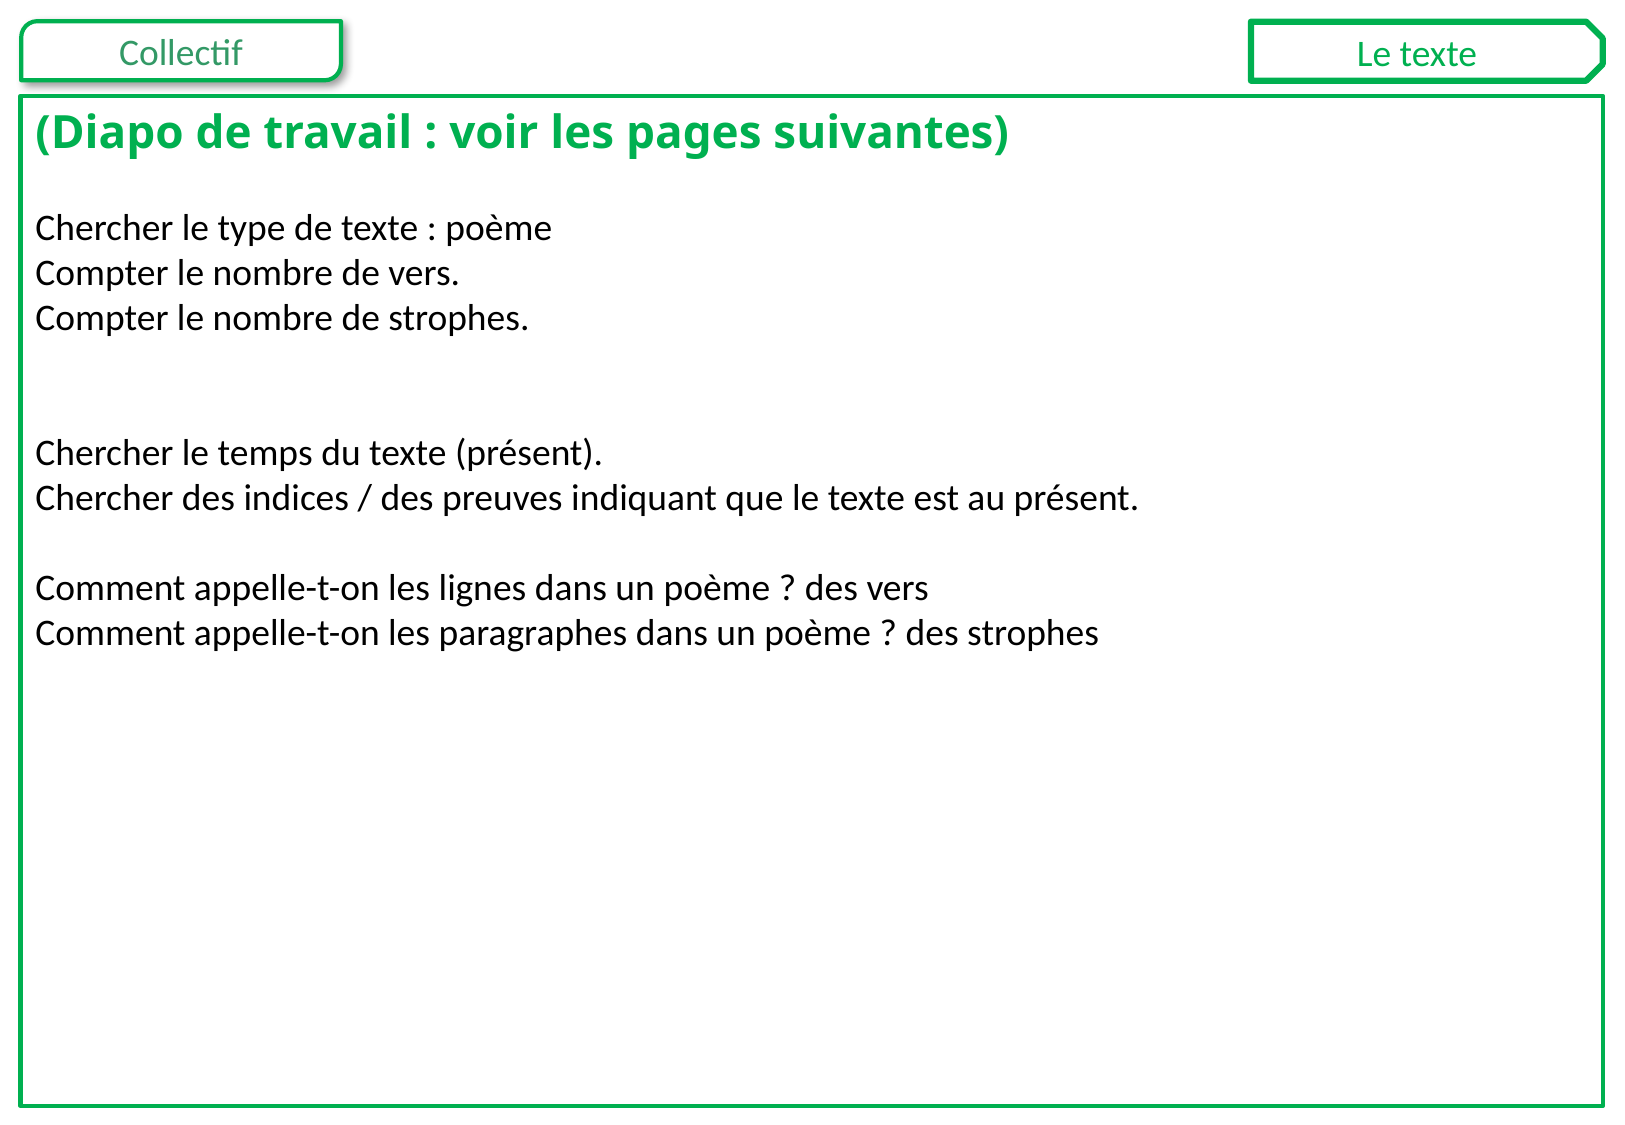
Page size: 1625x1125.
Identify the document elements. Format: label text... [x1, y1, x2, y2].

list (Diapo de travail : voir les pages suivantes) Chercher le type de texte : poème Compter le nombre de vers. Compter le nombre de strophes. Chercher le temps du texte (présent). Chercher des indices / des preuves indiquant que le texte est au présent. Comment appelle-t-on les lignes dans un poème ? des vers Comment appelle-t-on les paragraphes dans un poème ? des strophes [18, 94, 1605, 1108]
list Le texte [1250, 21, 1584, 81]
